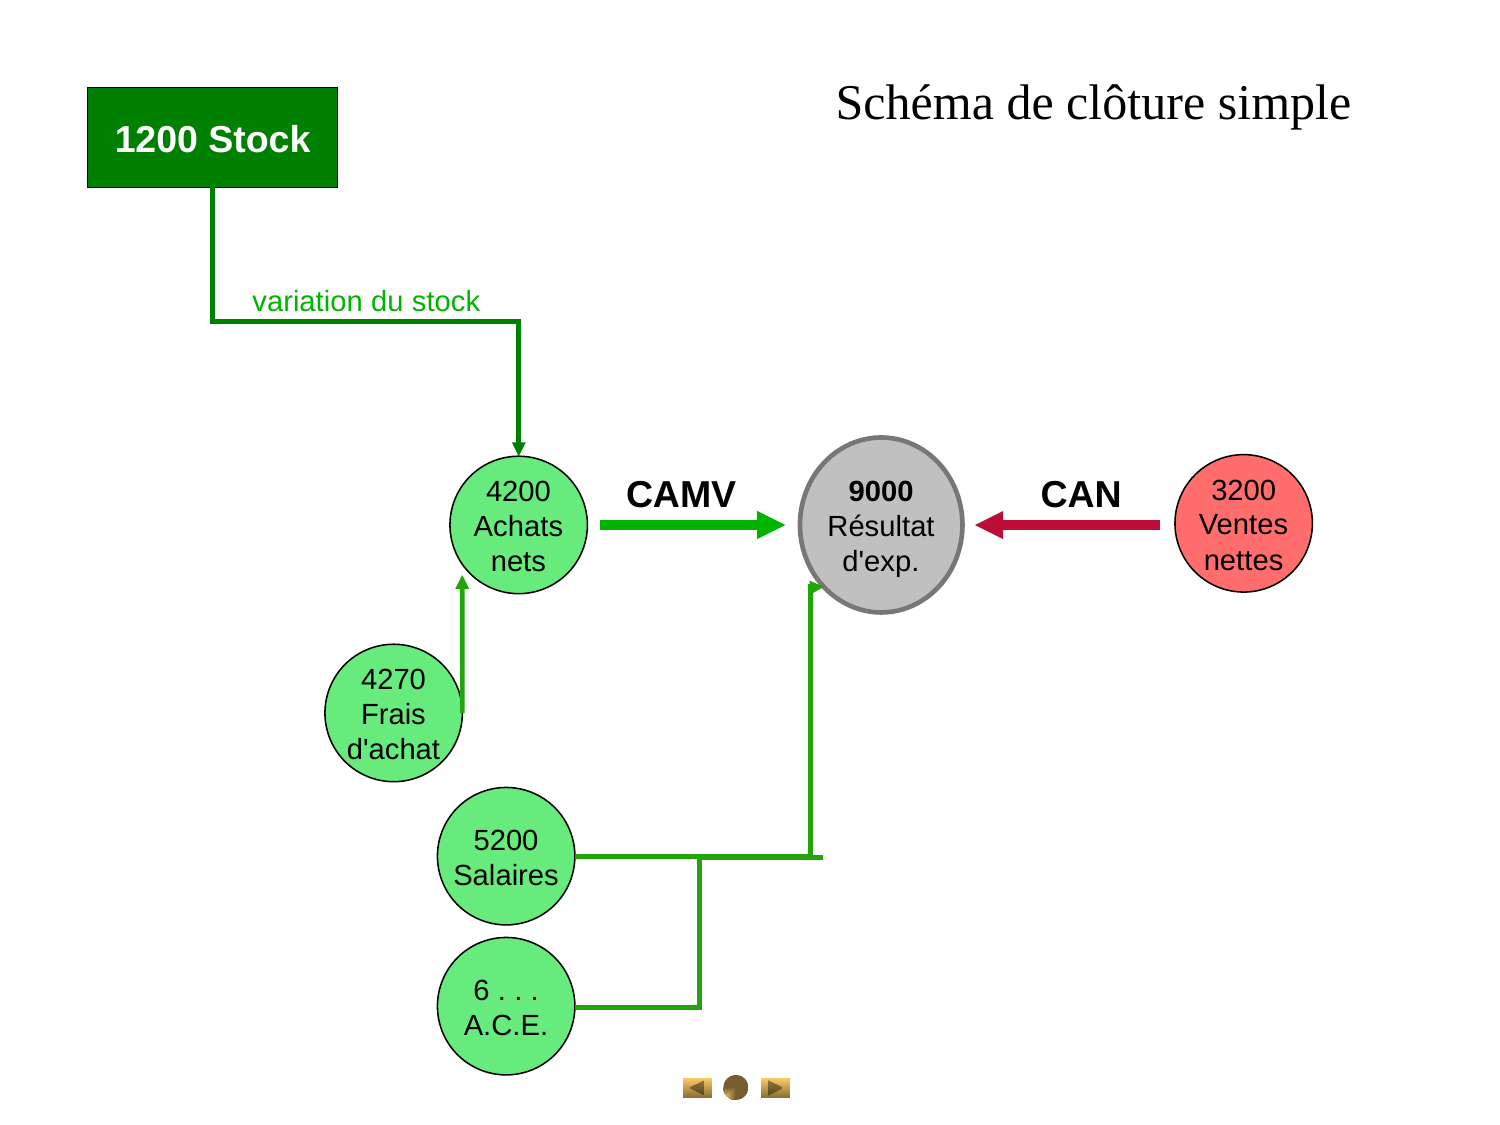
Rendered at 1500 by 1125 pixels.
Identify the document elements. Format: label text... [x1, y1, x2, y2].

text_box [212, 187, 538, 457]
text_box Schéma de clôture simple [687, 62, 1500, 138]
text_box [437, 589, 824, 1075]
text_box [599, 462, 786, 525]
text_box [324, 574, 463, 782]
text_box 1200 Stock [87, 87, 338, 188]
text_box 4200 Achats nets [449, 457, 588, 589]
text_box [974, 454, 1313, 593]
text_box 9000 Résultat d'exp. [799, 437, 963, 613]
